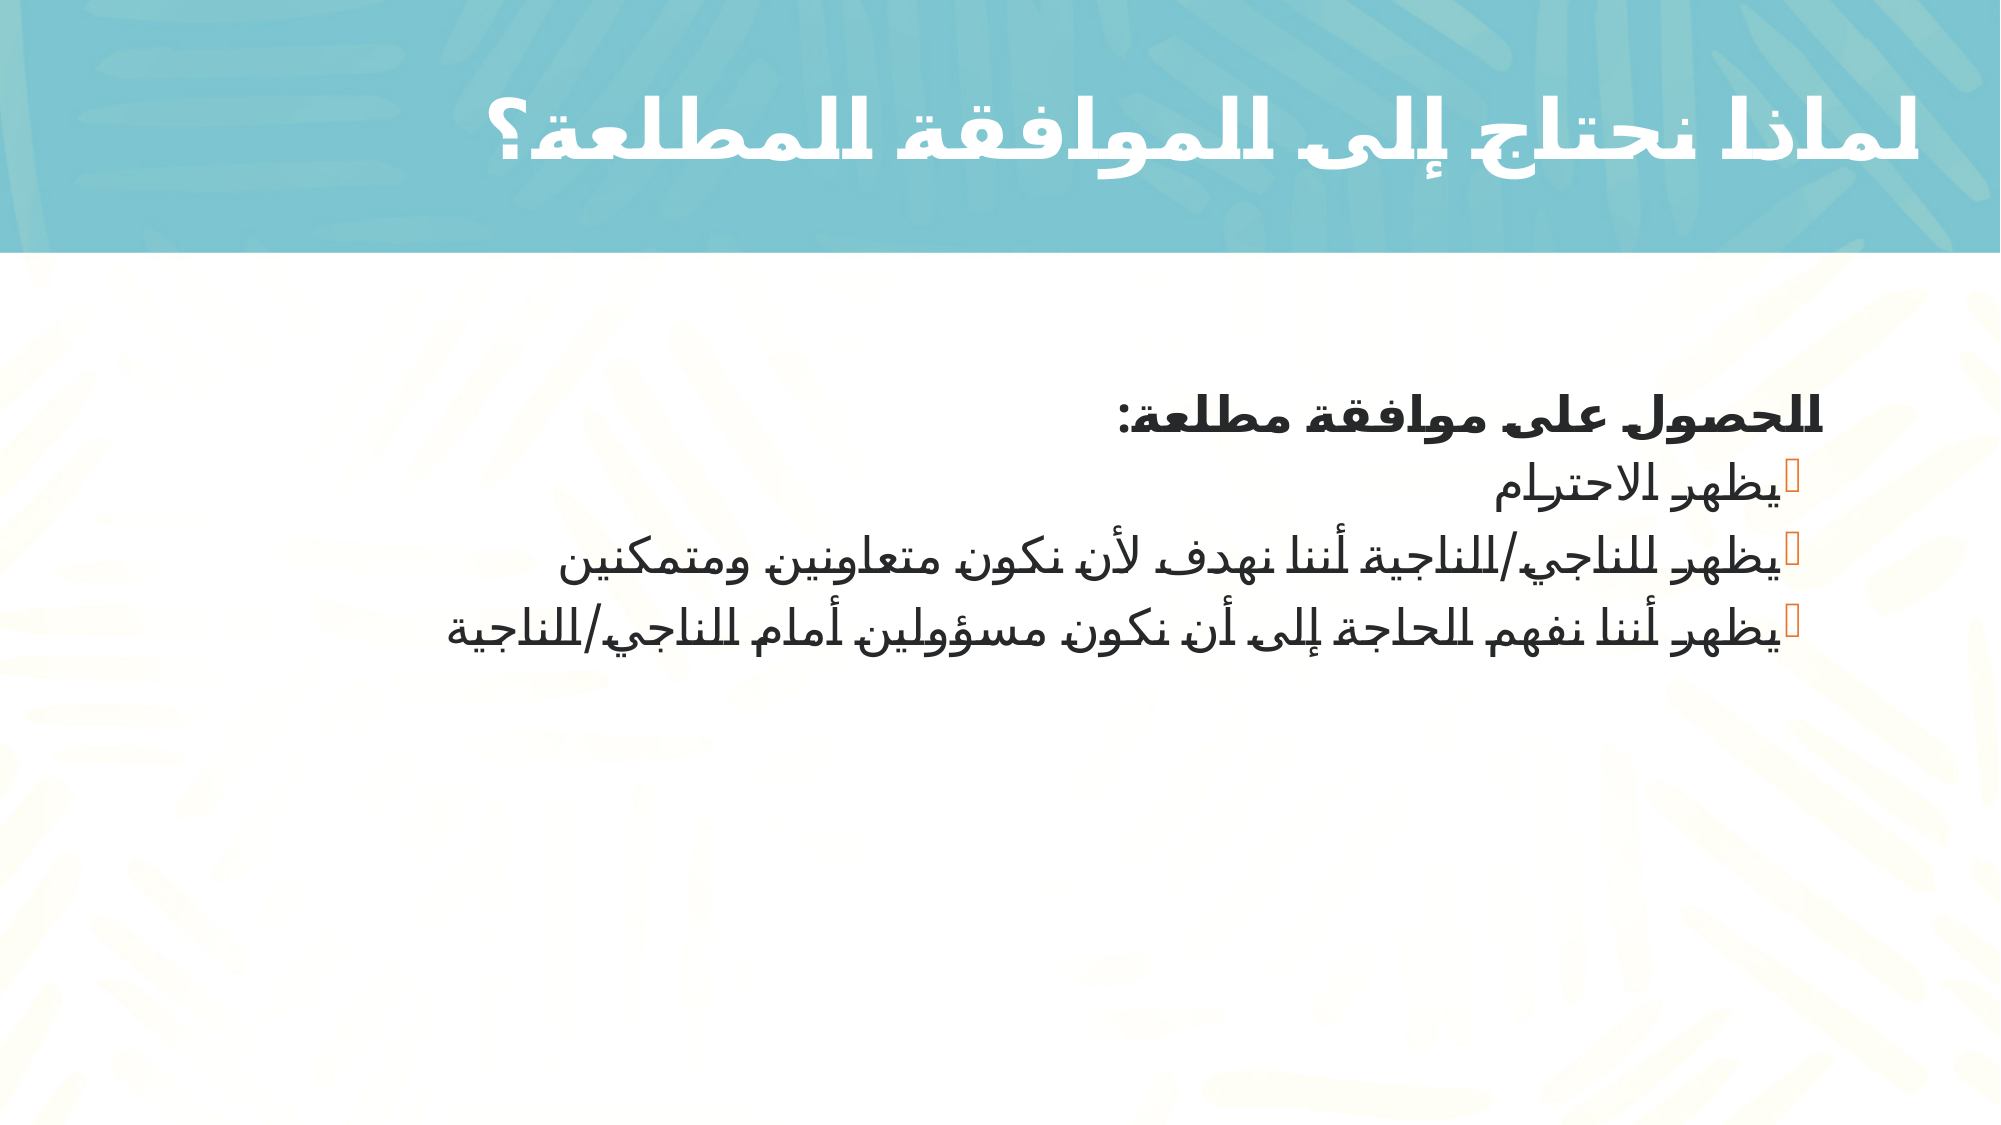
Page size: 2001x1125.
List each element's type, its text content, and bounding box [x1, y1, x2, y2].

text_box الحصول على موافقة مطلعة: يظهر الاحترام يظهر للناجي/الناجية أننا نهدف لأن نكون متعاونين ومتمكنين يظهر أننا نفهم الحاجة إلى أن نكون مسؤولين أمام الناجي/الناجية [236, 375, 1831, 1035]
text_box لماذا نحتاج إلى الموافقة المطلعة؟ [61, 33, 1938, 220]
picture [0, 0, 2000, 1125]
